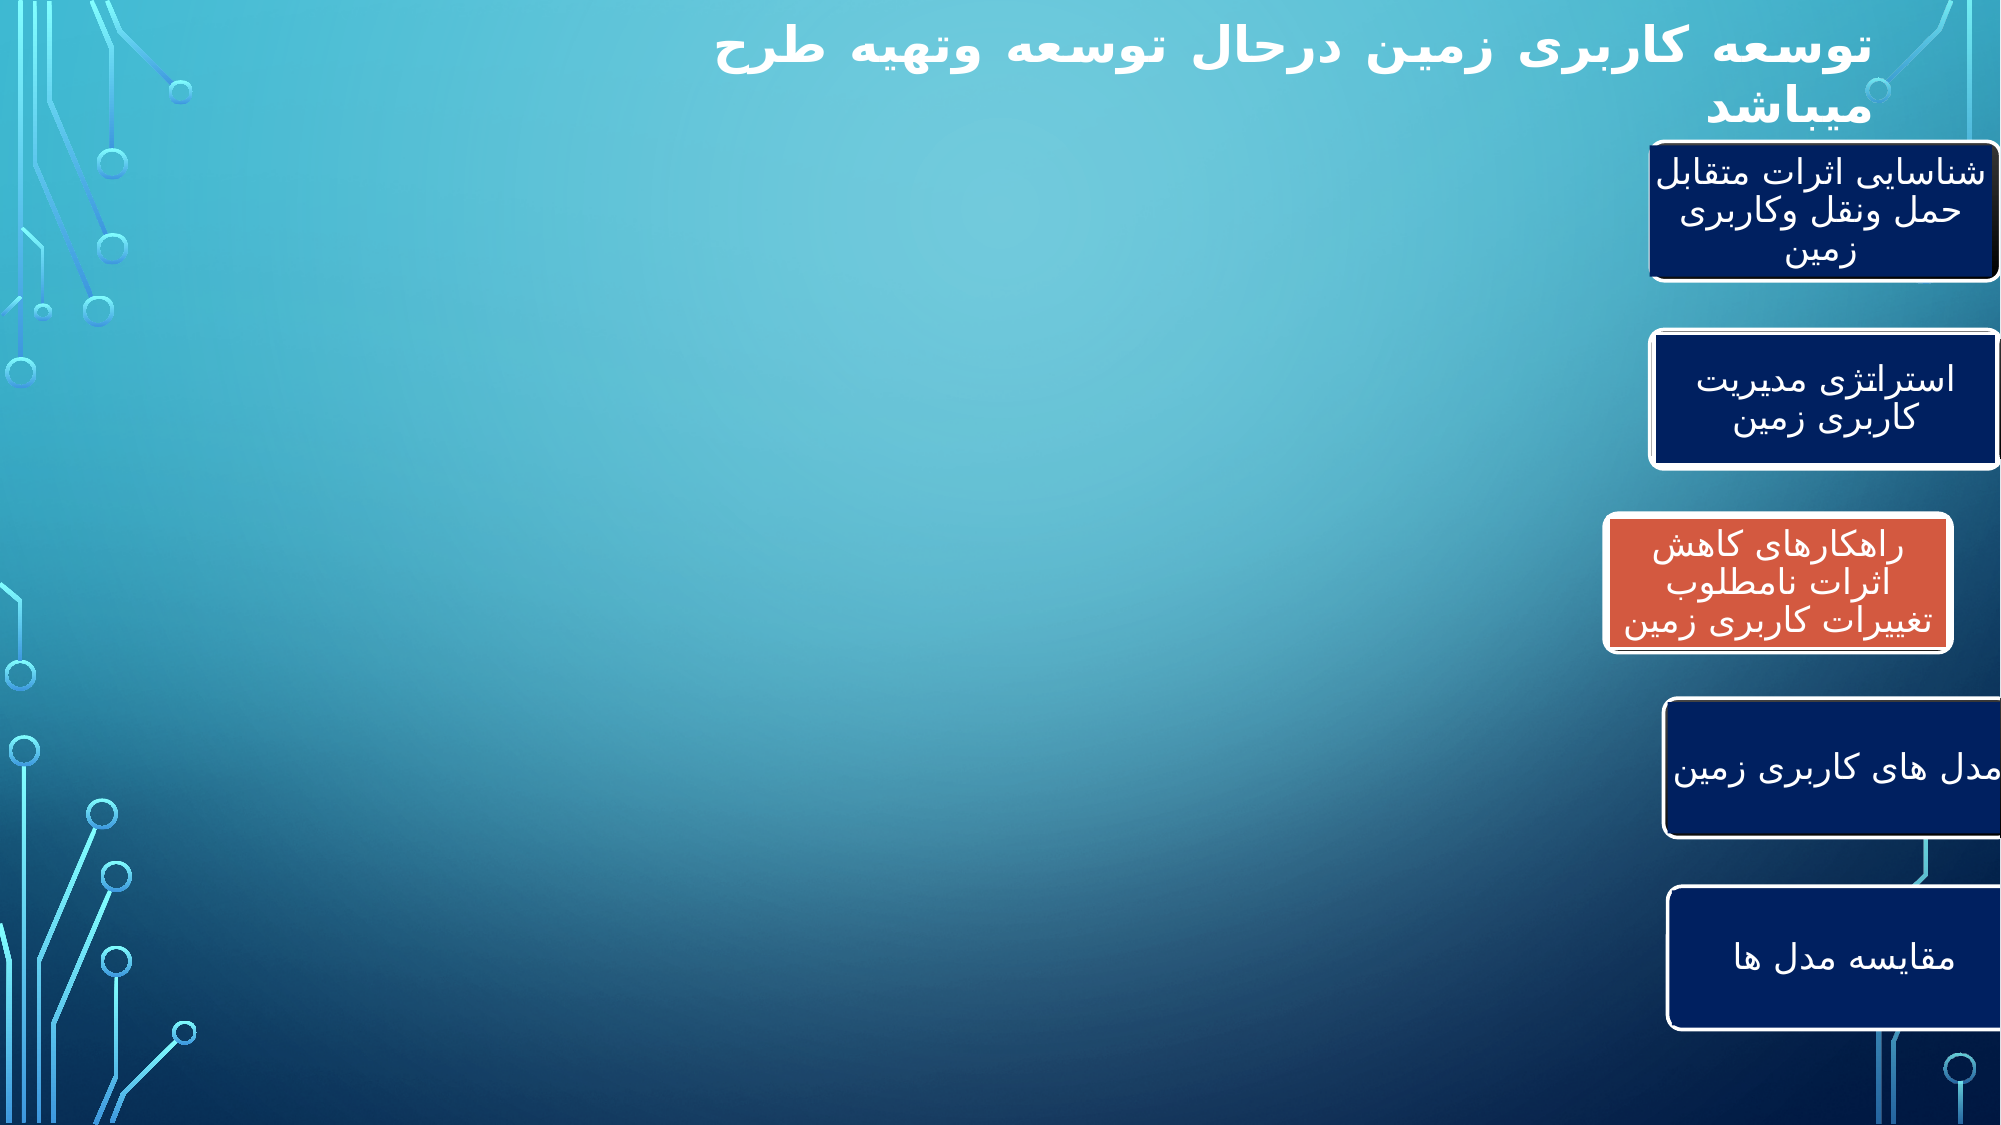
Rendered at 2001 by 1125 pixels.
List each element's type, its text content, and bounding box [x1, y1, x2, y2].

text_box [1649, 141, 2000, 281]
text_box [243, 167, 1577, 1057]
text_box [1603, 512, 1953, 653]
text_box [1667, 886, 2000, 1030]
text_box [1663, 697, 2000, 838]
text_box توسعه کاربری زمین درحال توسعه وتهیه طرح میباشد [693, 5, 1890, 140]
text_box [1649, 329, 2000, 470]
